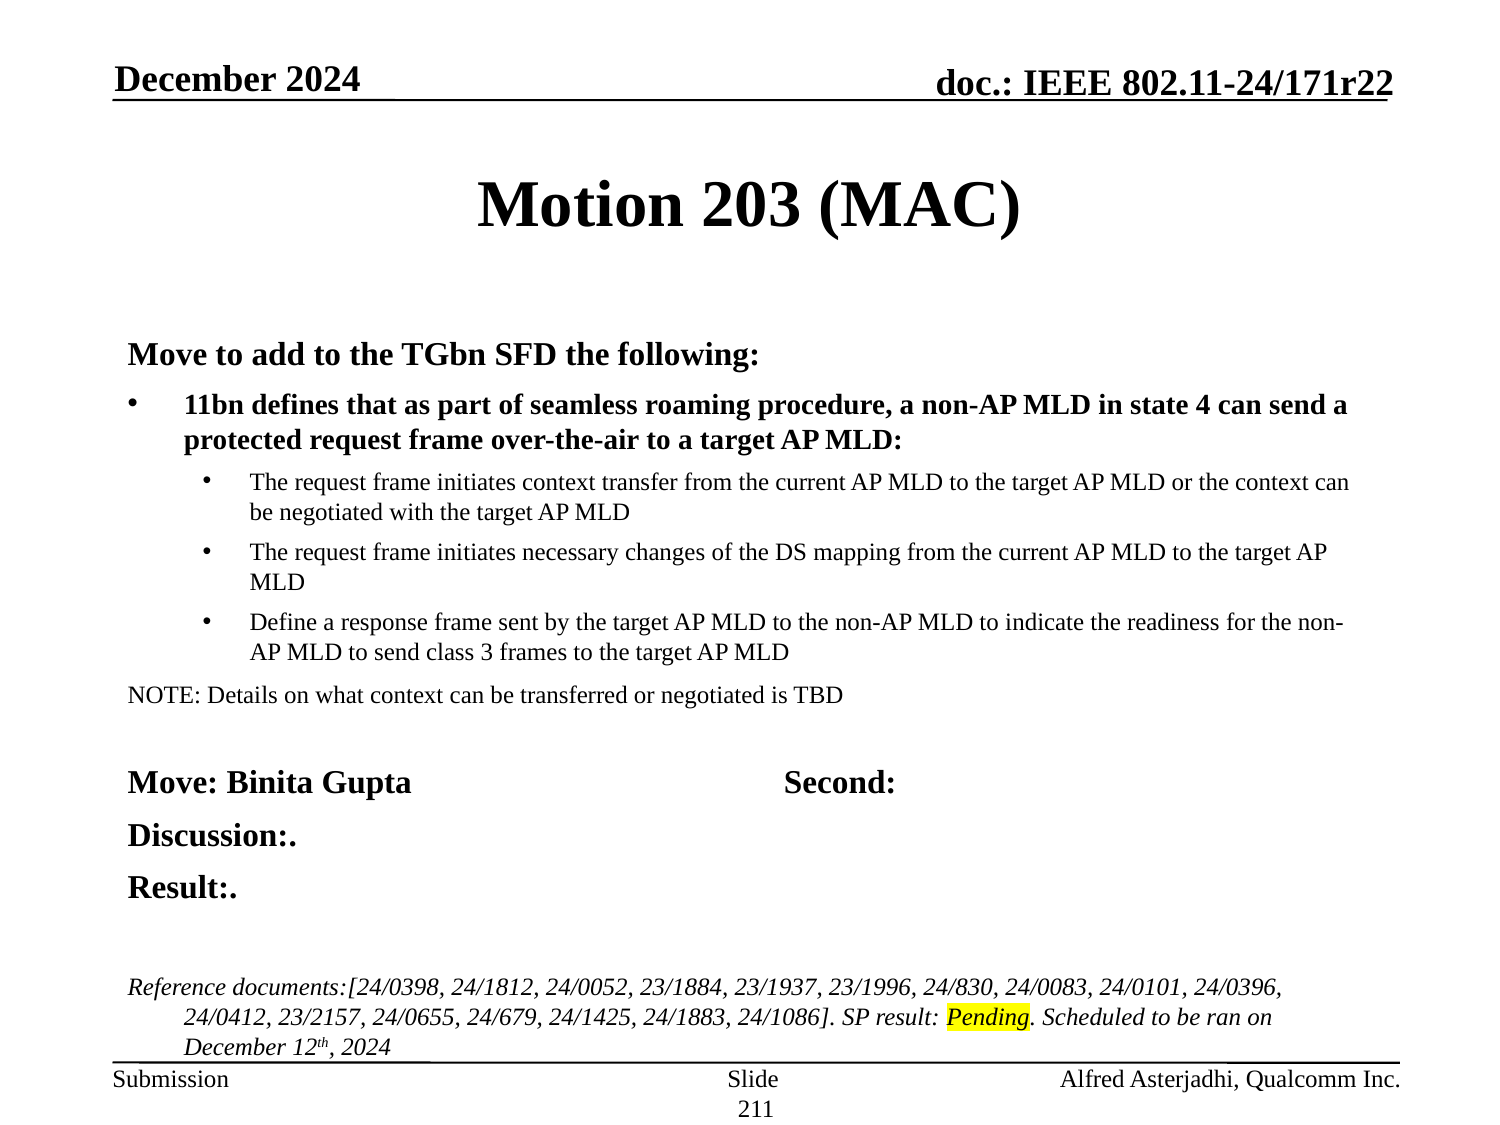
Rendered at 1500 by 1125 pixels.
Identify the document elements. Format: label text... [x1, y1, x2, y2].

title Motion 203 (MAC) [112, 112, 1388, 288]
footer Alfred Asterjadhi, Qualcomm Inc. [878, 1061, 1402, 1093]
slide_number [114, 54, 423, 100]
slide_number Slide 211 [712, 1061, 800, 1123]
list Move to add to the TGbn SFD the following: 11bn defines that as part of seamless roaming procedure, a non-AP MLD in state 4 can send a protected request frame over-the-air to a target AP MLD: The request frame initiates context transfer from the current AP MLD to the target AP MLD or the context can be negotiated with the target AP MLD The request frame initiates necessary changes of the DS mapping from the current AP MLD to the target AP MLD Define a response frame sent by the target AP MLD to the non-AP MLD to indicate the readiness for the non-AP MLD to send class 3 frames to the target AP MLD NOTE: Details on what context can be transferred or negotiated is TBD Move: Binita Gupta Second: Discussion:. Result:. Reference documents:[24/0398, 24/1812, 24/0052, 23/1884, 23/1937, 23/1996, 24/830, 24/0083, 24/0101, 24/0396, 24/0412, 23/2157, 24/0655, 24/679, 24/1425, 24/1883, 24/1086]. SP result: Pending. Scheduled to be ran on December 12th, 2024 [112, 324, 1388, 1063]
